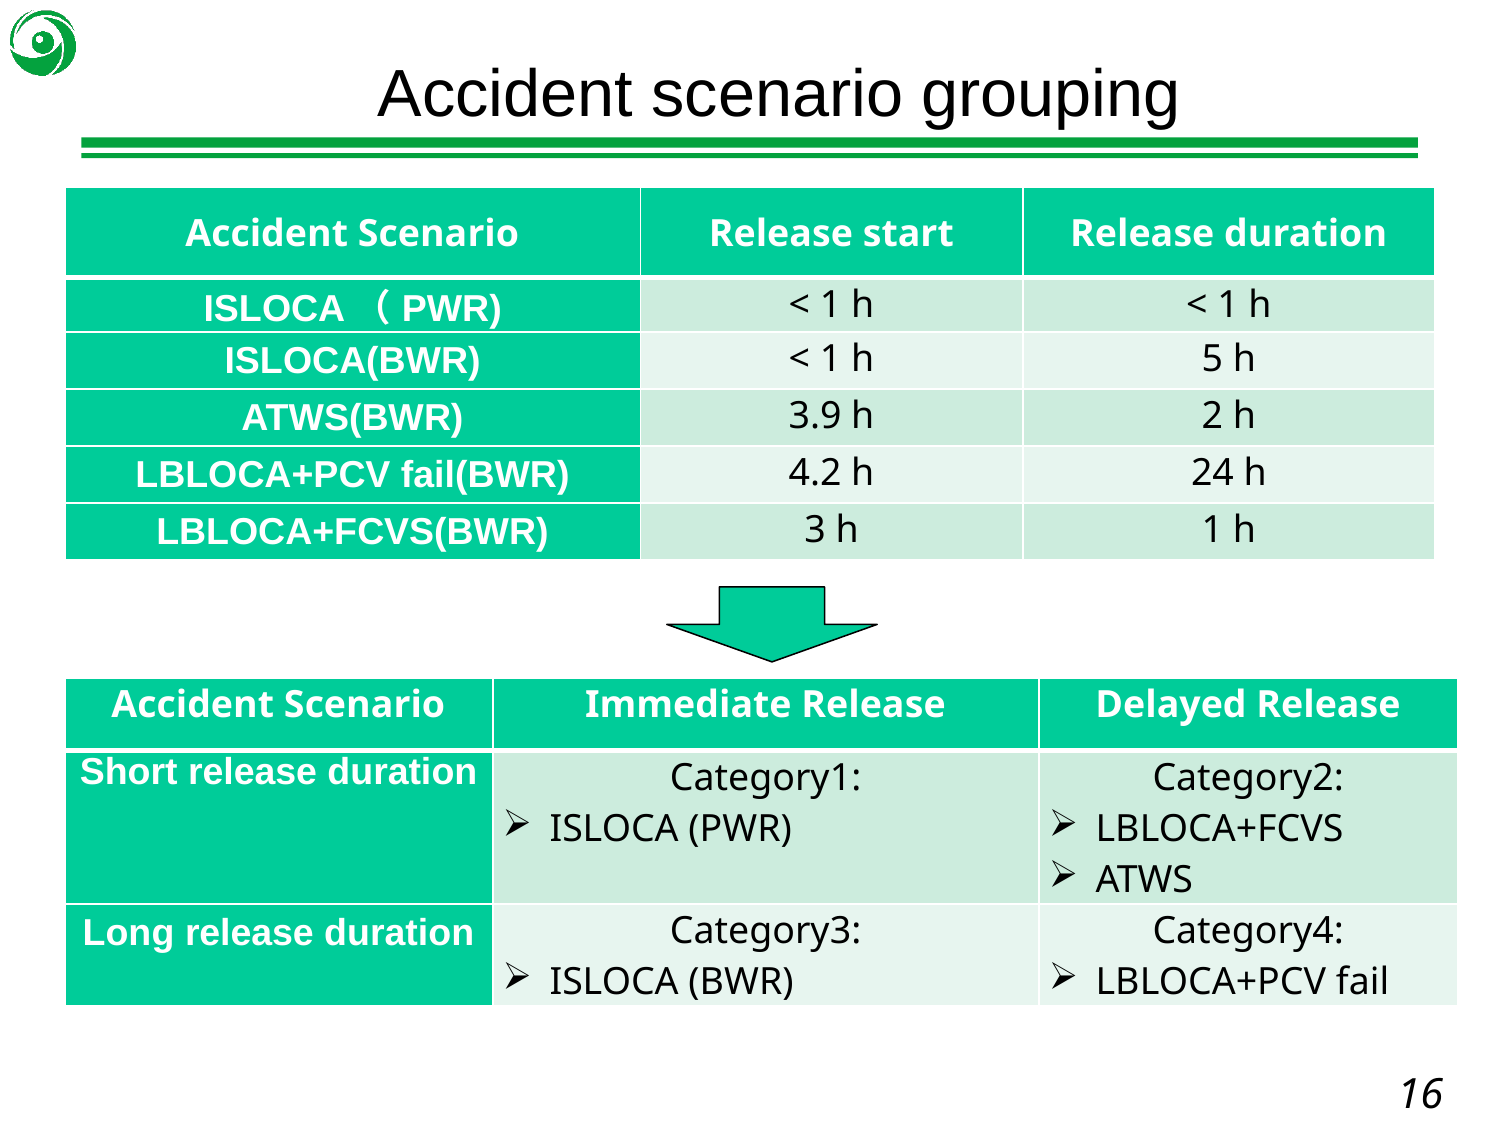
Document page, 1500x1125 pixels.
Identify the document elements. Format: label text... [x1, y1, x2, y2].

text_box [666, 586, 878, 662]
table_cell LBLOCA+PCV fail(BWR) [66, 447, 640, 502]
table_cell Category4: LBLOCA+PCV fail [1040, 905, 1457, 1005]
table_cell 3.9 h [641, 390, 1022, 445]
table_cell Short release duration [66, 753, 492, 903]
table_cell LBLOCA+FCVS(BWR) [66, 504, 640, 559]
table_cell ISLOCA（PWR) [66, 280, 640, 331]
table_header Release start [641, 188, 1022, 275]
table_cell < 1 h [1024, 280, 1434, 331]
table_cell 1 h [1024, 504, 1434, 559]
table_cell ISLOCA(BWR) [66, 333, 640, 388]
table_cell Category2: LBLOCA+FCVS ATWS [1040, 753, 1457, 903]
table_cell Category3: ISLOCA (BWR) [494, 905, 1038, 1005]
table_cell 3 h [641, 504, 1022, 559]
table_header Release duration [1024, 188, 1434, 275]
table_cell < 1 h [641, 333, 1022, 388]
table_cell 5 h [1024, 333, 1434, 388]
table_cell Category1: ISLOCA (PWR) [494, 753, 1038, 903]
picture [0, 0, 88, 88]
table_cell Long release duration [66, 905, 492, 1005]
table_header Immediate Release [494, 679, 1038, 748]
table_header Delayed Release [1040, 679, 1457, 748]
title Accident scenario grouping [87, 42, 1472, 138]
table_cell 2 h [1024, 390, 1434, 445]
table_cell 24 h [1024, 447, 1434, 502]
table_cell ATWS(BWR) [66, 390, 640, 445]
table_cell 4.2 h [641, 447, 1022, 502]
table_header Accident Scenario [66, 188, 640, 275]
table_header Accident Scenario [66, 679, 492, 748]
table_cell < 1 h [641, 280, 1022, 331]
